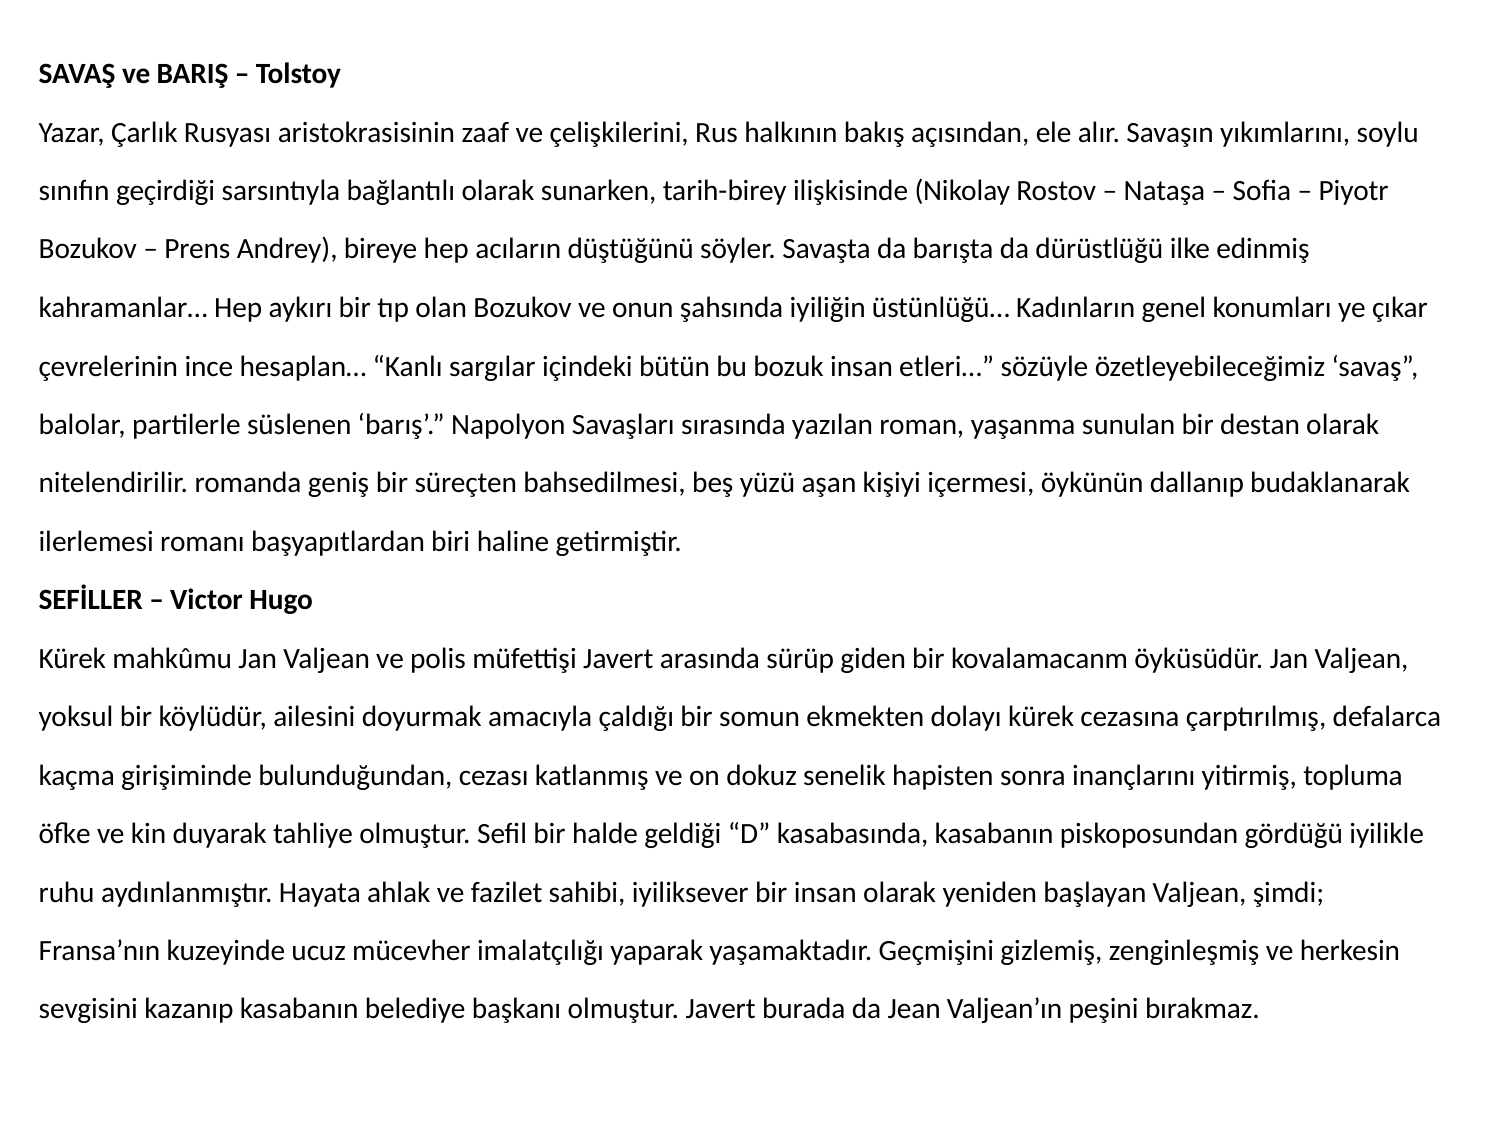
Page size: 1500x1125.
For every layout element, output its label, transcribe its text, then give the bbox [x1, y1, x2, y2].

list SAVAŞ ve BARIŞ – Tolstoy Yazar, Çarlık Rusyası aristokrasisinin zaaf ve çelişkilerini, Rus halkının bakış açısından, ele alır. Savaşın yıkımlarını, soylu sınıfın geçirdiği sarsıntıyla bağlantılı olarak sunarken, tarih-birey ilişkisinde (Nikolay Rostov – Nataşa – Sofia – Piyotr Bozukov – Prens Andrey), bireye hep acıların düştüğünü söyler. Savaşta da barışta da dürüstlüğü ilke edinmiş kahramanlar… Hep aykırı bir tıp olan Bozukov ve onun şahsında iyiliğin üstünlüğü… Kadınların genel konumları ye çıkar çevrelerinin ince hesaplan… “Kanlı sargılar içindeki bütün bu bozuk insan etleri…” sözüyle özetleyebileceğimiz ‘savaş”, balolar, partilerle süslenen ‘barış’.” Napolyon Savaşları sırasında yazılan roman, yaşanma sunulan bir destan olarak nitelendirilir. romanda geniş bir süreçten bahsedilmesi, beş yüzü aşan kişiyi içermesi, öykünün dallanıp budaklanarak ilerlemesi romanı başyapıtlardan biri haline getirmiştir. SEFİLLER – Victor Hugo Kürek mahkûmu Jan Valjean ve polis müfettişi Javert arasında sürüp giden bir kovalamacanm öyküsüdür. Jan Valjean, yoksul bir köylüdür, ailesini doyurmak amacıyla çaldığı bir somun ekmekten dolayı kürek cezasına çarptırılmış, defalarca kaçma girişiminde bulunduğundan, cezası katlanmış ve on dokuz senelik hapisten sonra inançlarını yitirmiş, topluma öfke ve kin duyarak tahliye olmuştur. Sefil bir halde geldiği “D” kasabasında, kasabanın piskoposundan gördüğü iyilikle ruhu aydınlanmıştır. Hayata ahlak ve fazilet sahibi, iyiliksever bir insan olarak yeniden başlayan Valjean, şimdi; Fransa’nın kuzeyinde ucuz mücevher imalatçılığı yaparak yaşamaktadır. Geçmişini gizlemiş, zenginleşmiş ve herkesin sevgisini kazanıp kasabanın belediye başkanı olmuştur. Javert burada da Jean Valjean’ın peşini bırakmaz. [23, 46, 1465, 1090]
